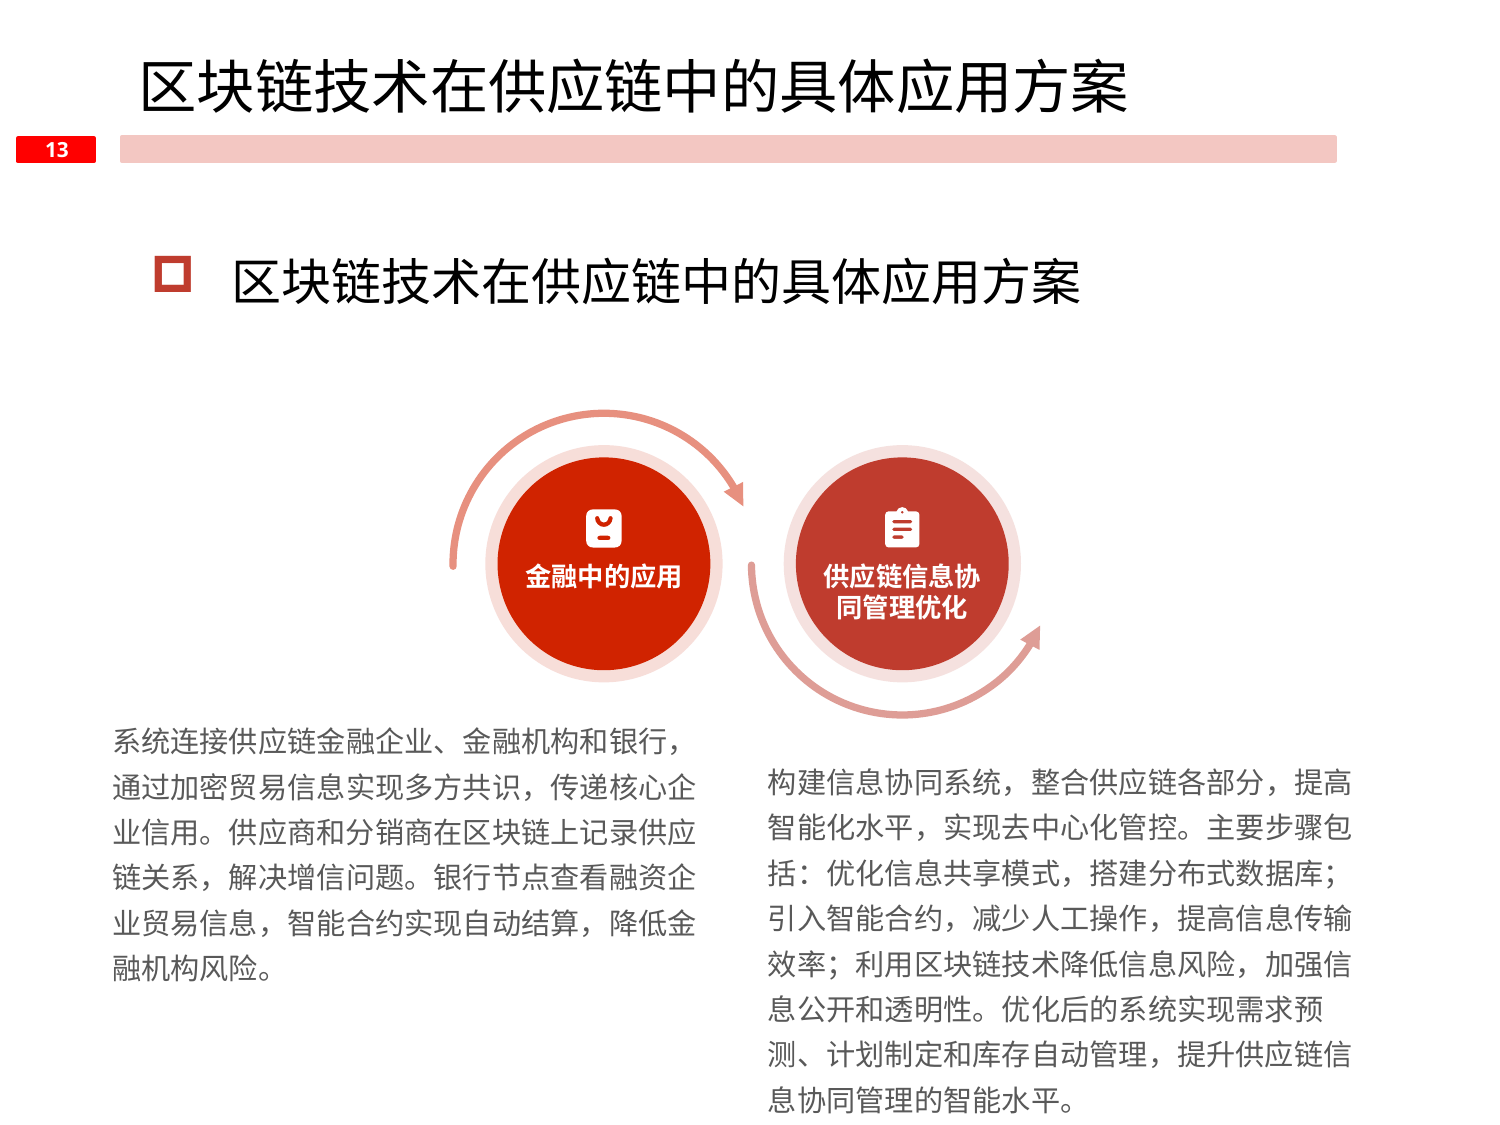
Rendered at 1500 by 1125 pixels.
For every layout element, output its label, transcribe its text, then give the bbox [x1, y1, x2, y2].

text_box 金融中的应用 [514, 555, 694, 622]
text_box [885, 507, 920, 548]
text_box 供应链信息协同管理优化 [813, 555, 992, 622]
text_box 构建信息协同系统，整合供应链各部分，提高智能化水平，实现去中心化管控。主要步骤包括：优化信息共享模式，搭建分布式数据库；引入智能合约，减少人工操作，提高信息传输效率；利用区块链技术降低信息风险，加强信息公开和透明性。优化后的系统实现需求预测、计划制定和库存自动管理，提升供应链信息协同管理的智能水平。 [768, 753, 1366, 939]
text_box [495, 523, 713, 673]
text_box 区块链技术在供应链中的具体应用方案 [135, 243, 1121, 338]
text_box [793, 455, 1011, 608]
text_box [506, 566, 514, 602]
text_box [17, 129, 97, 189]
text_box [781, 443, 1024, 613]
text_box [750, 564, 1041, 716]
text_box [483, 518, 725, 685]
text_box [629, 527, 702, 602]
text_box [452, 412, 744, 568]
text_box 系统连接供应链金融企业、金融机构和银行，通过加密贸易信息实现多方共识，传递核心企业信用。供应商和分销商在区块链上记录供应链关系，解决增信问题。银行节点查看融资企业贸易信息，智能合约实现自动结算，降低金融机构风险。 [112, 713, 715, 898]
text_box [525, 622, 683, 662]
text_box [804, 466, 1000, 603]
text_box [586, 509, 622, 548]
text_box 区块链技术在供应链中的具体应用方案 [123, 42, 1434, 128]
